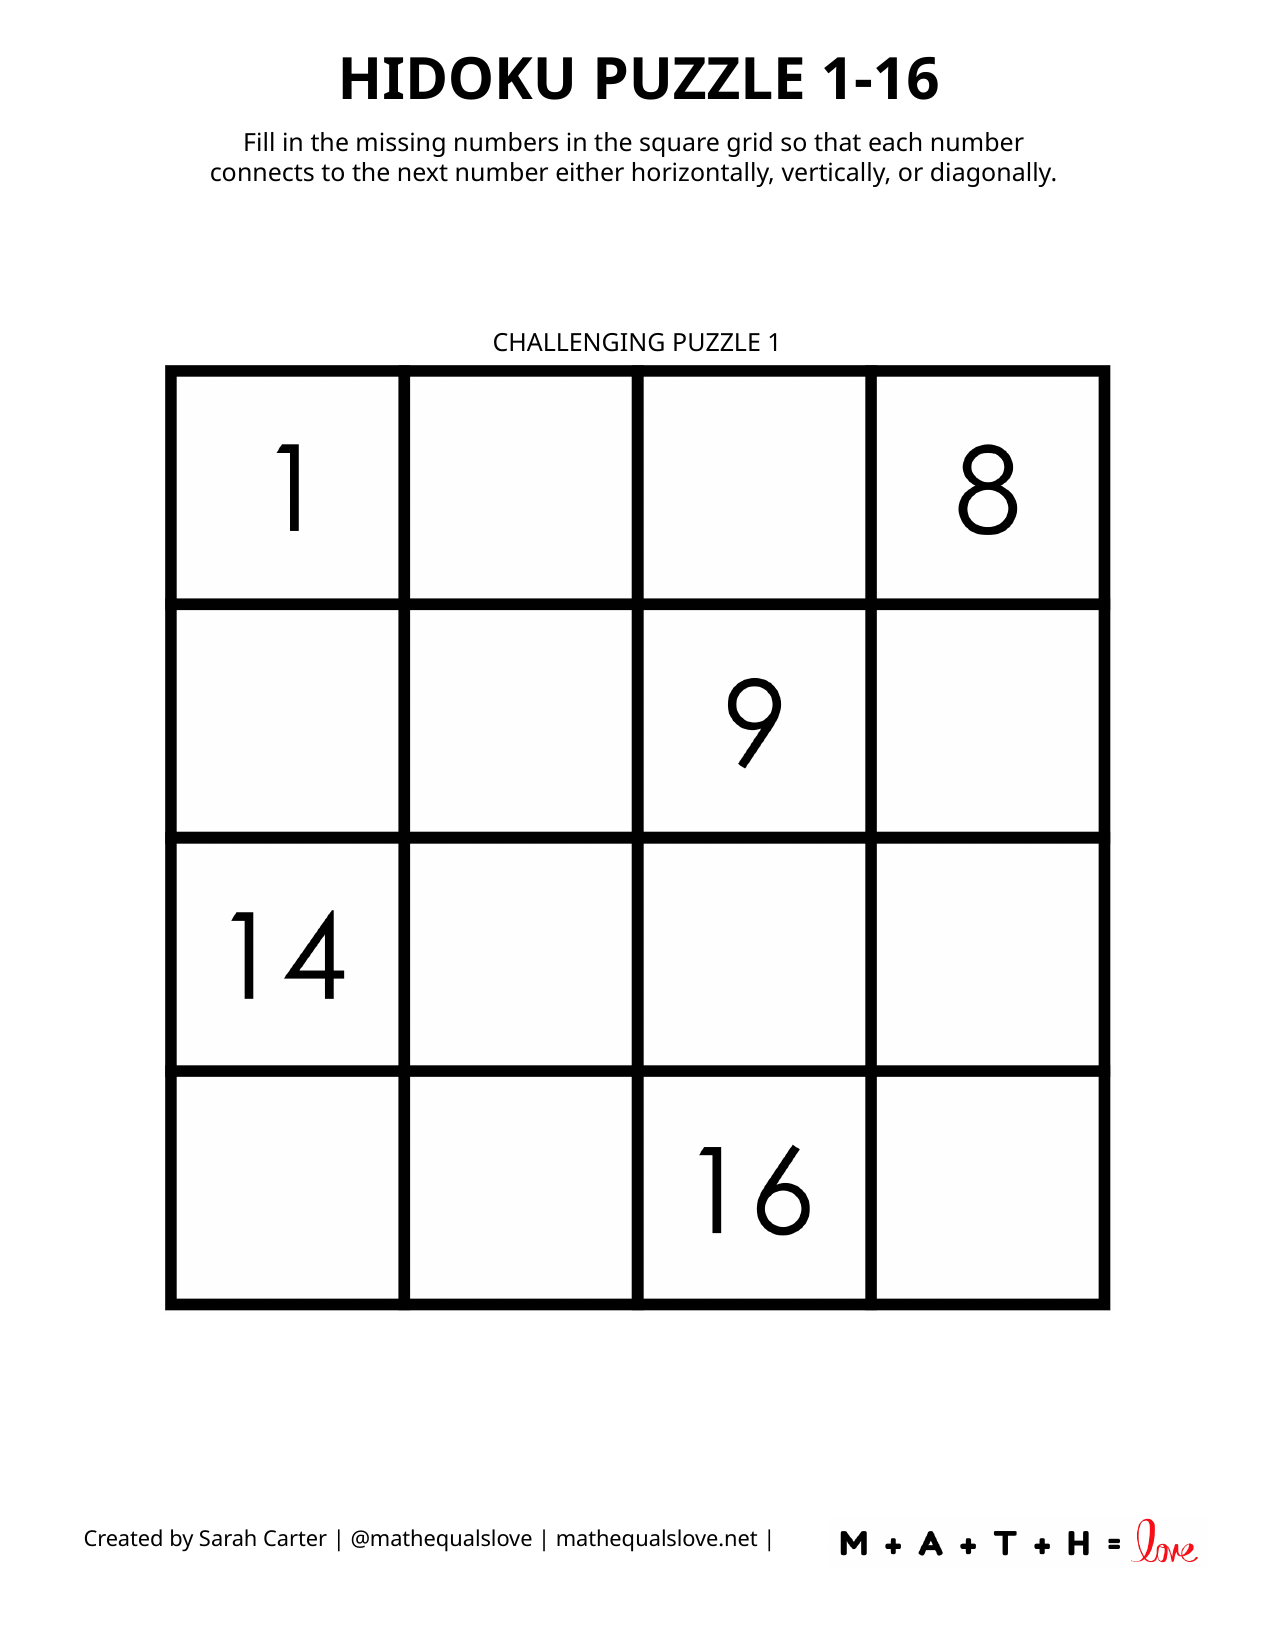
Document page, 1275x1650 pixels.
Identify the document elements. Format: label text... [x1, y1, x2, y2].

text_box Fill in the missing numbers in the square grid so that each number connects to the next number either horizontally, vertically, or diagonally. [0, 118, 1275, 194]
text_box Created by Sarah Carter | @mathequalslove | mathequalslove.net | [68, 1516, 826, 1558]
text_box HIDOKU PUZZLE 1-16 [66, 33, 1211, 118]
text_box CHALLENGING PUZZLE 1 [159, 326, 1116, 358]
picture [158, 358, 1117, 1317]
picture [826, 1515, 1207, 1567]
